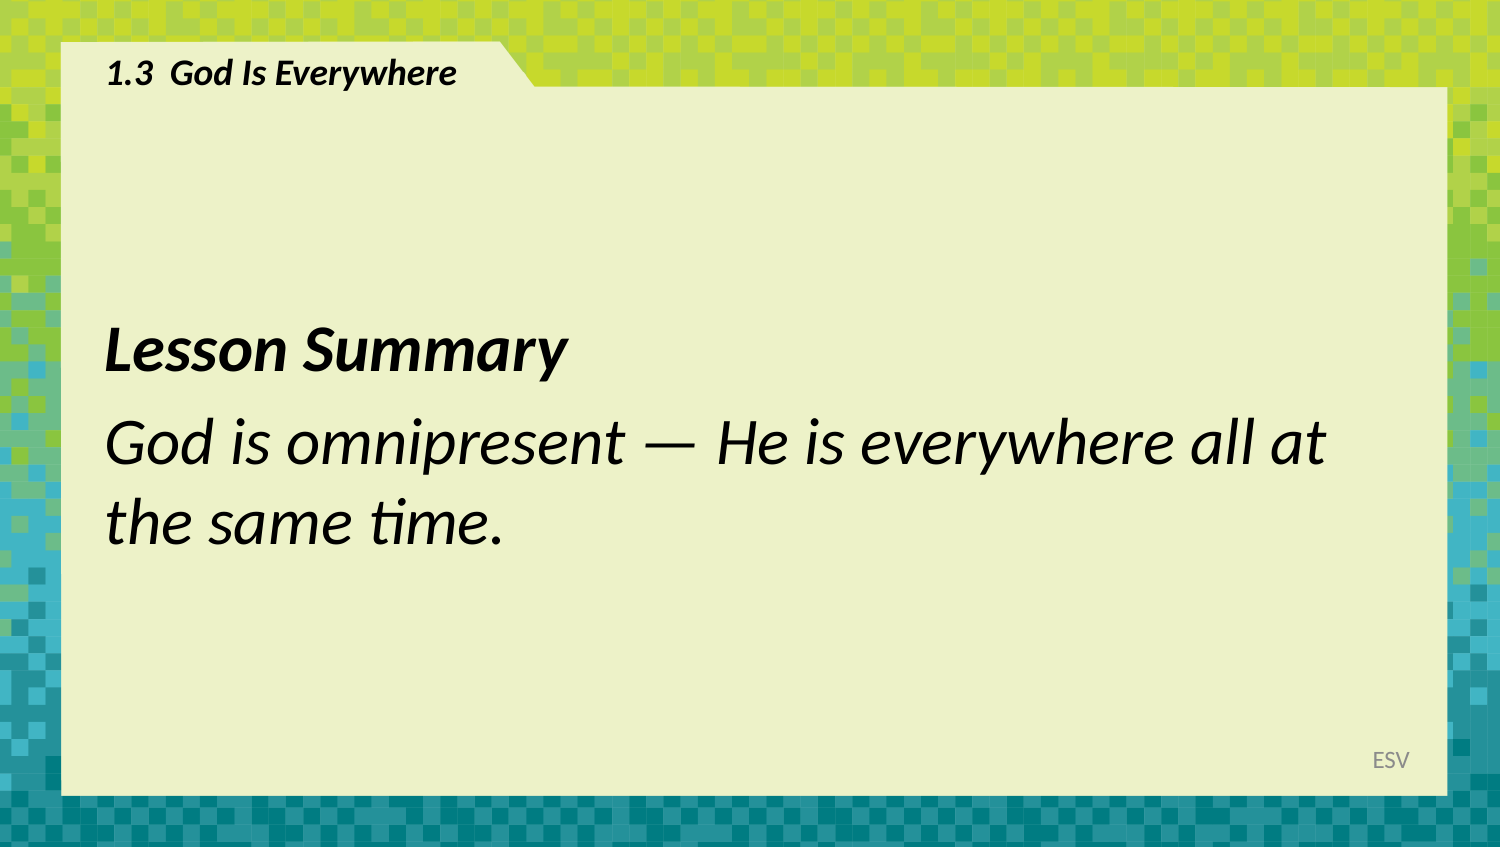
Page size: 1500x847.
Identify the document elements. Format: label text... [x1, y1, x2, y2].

footer ESV [950, 736, 1425, 782]
list Lesson Summary God is omnipresent — He is everywhere all at the same time. [89, 141, 1403, 722]
picture [0, 0, 1500, 847]
title 1.3 God Is Everywhere [89, 33, 1420, 108]
